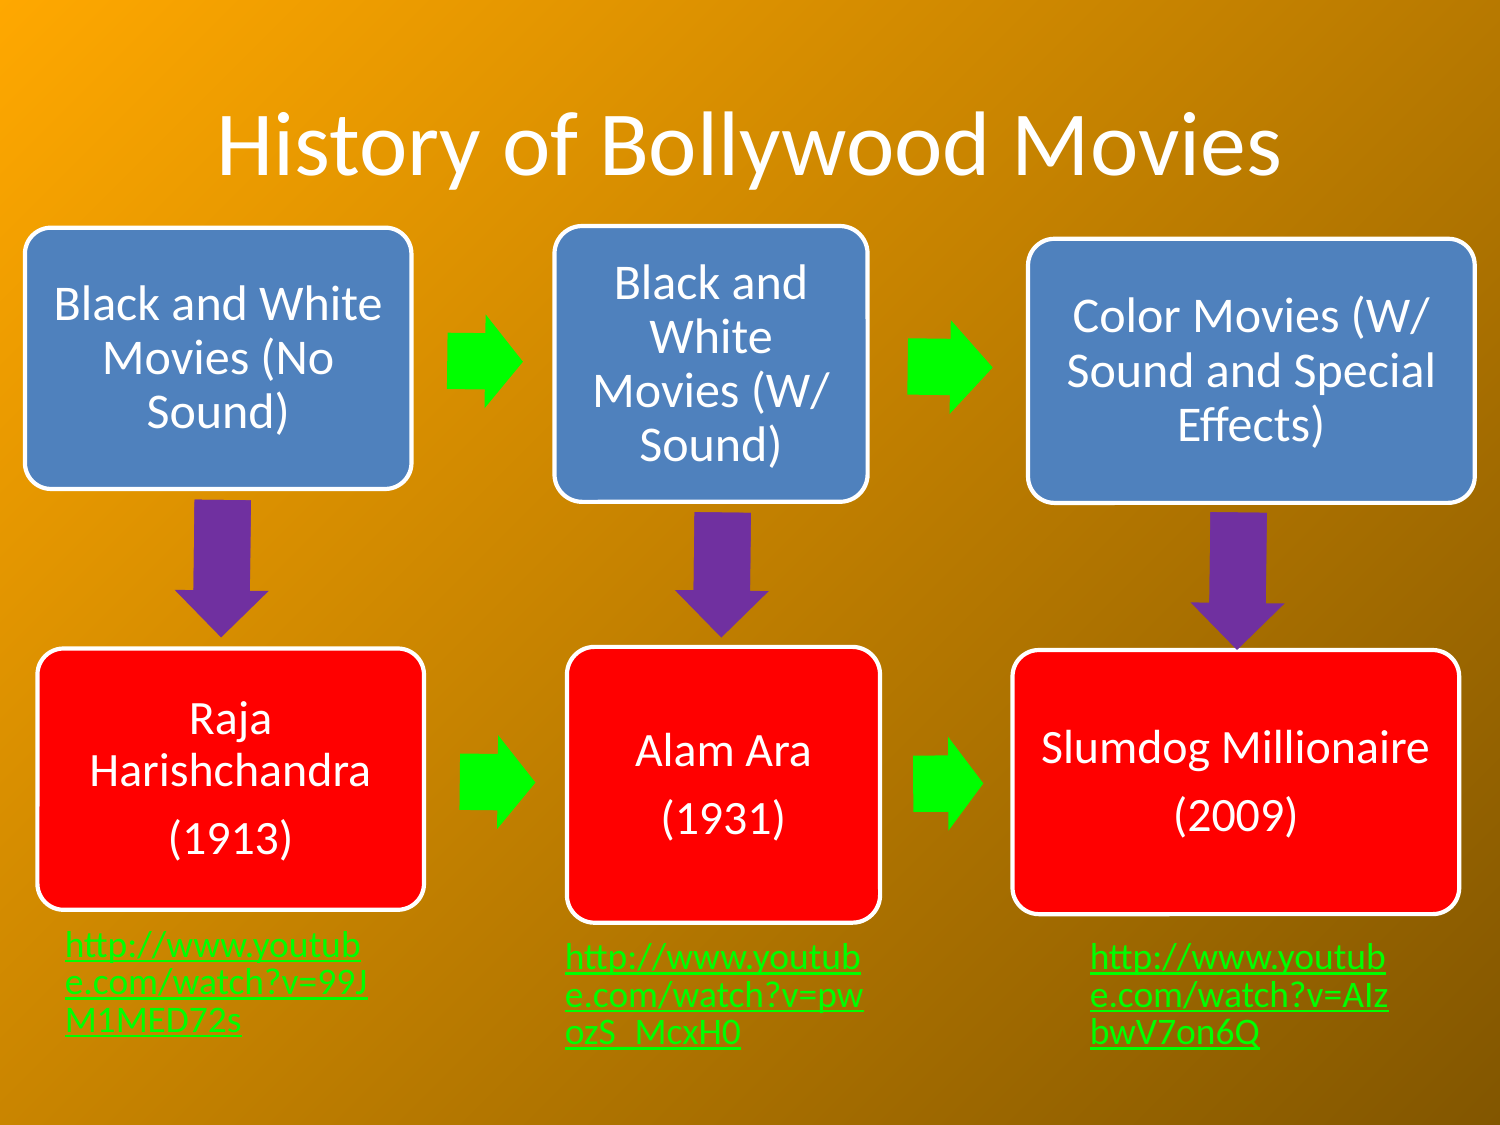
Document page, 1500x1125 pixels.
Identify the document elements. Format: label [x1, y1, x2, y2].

text_box [24, 458, 1476, 1125]
text_box [152, 521, 291, 616]
text_box [24, 37, 1476, 458]
text_box [659, 527, 785, 623]
text_box [1168, 534, 1307, 629]
